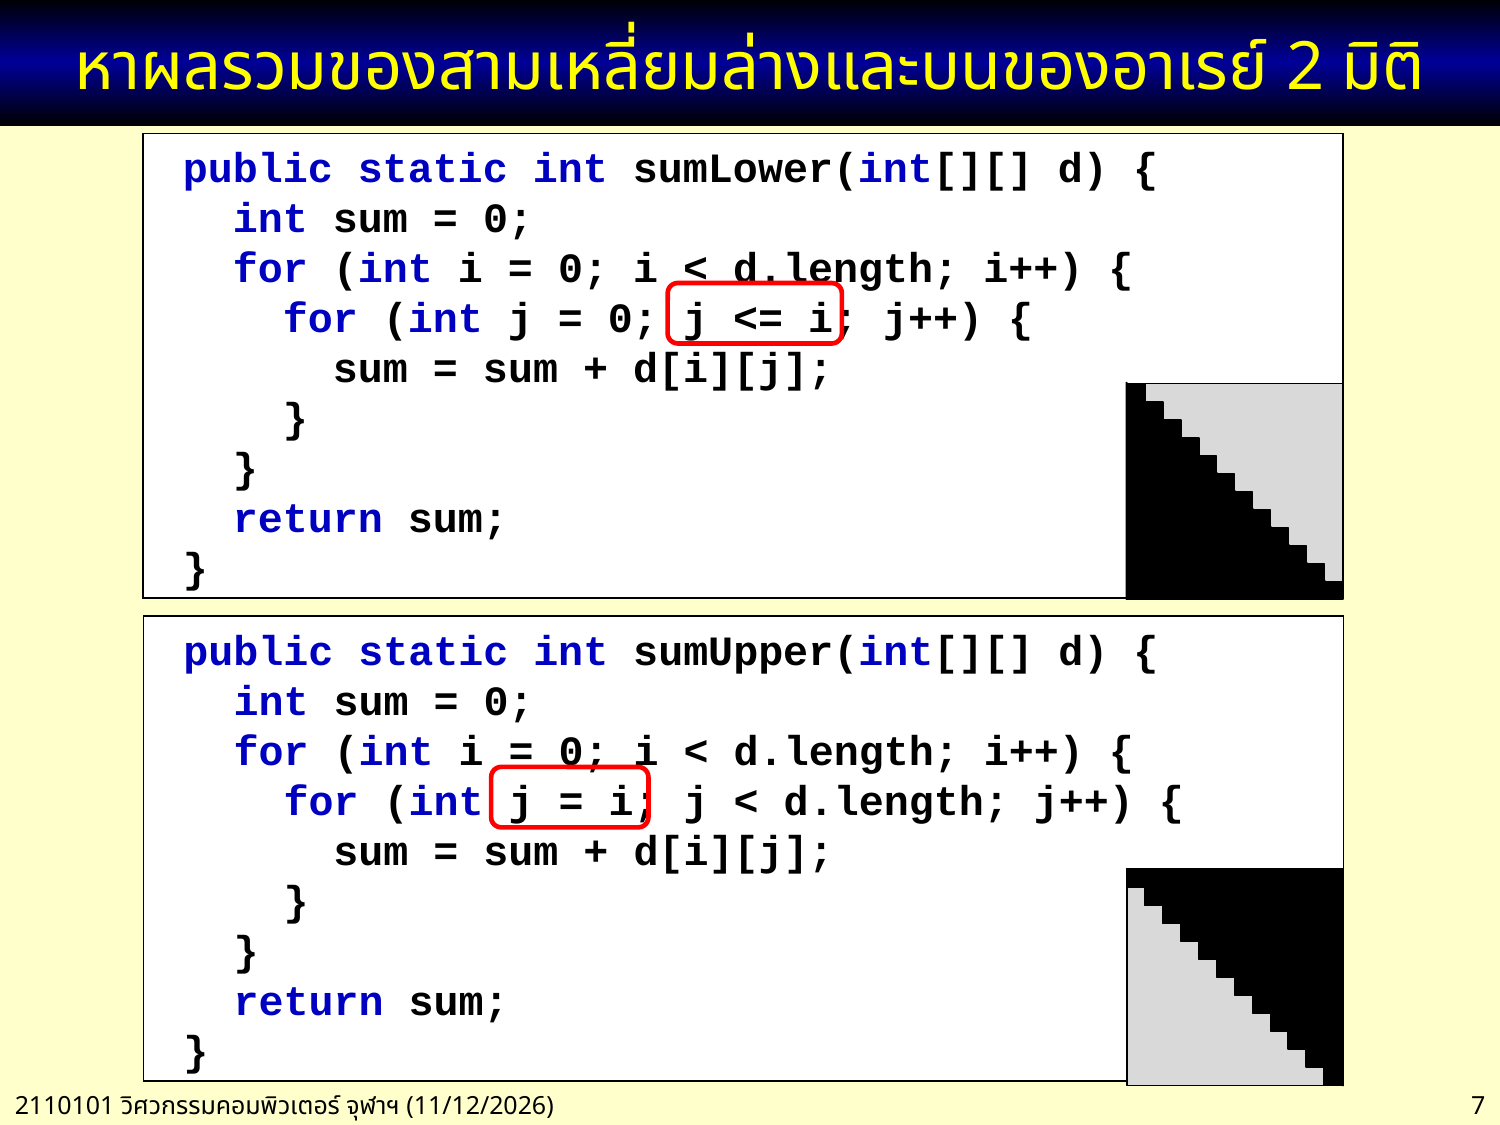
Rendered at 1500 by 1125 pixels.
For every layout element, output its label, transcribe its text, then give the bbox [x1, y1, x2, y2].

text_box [1126, 382, 1344, 600]
text_box public static int sumLower(int[][] d) { int sum = 0; for (int i = 0; i < d.length; i++) { for (int j = 0; j <= i; j++) { sum = sum + d[i][j]; } } return sum; } [143, 133, 1344, 599]
text_box public static int sumUpper(int[][] d) { int sum = 0; for (int i = 0; i < d.length; i++) { for (int j = i; j < d.length; j++) { sum = sum + d[i][j]; } } return sum; } [143, 616, 1344, 1082]
title หาผลรวมของสามเหลี่ยมล่างและบนของอาเรย์ 2 มิติ [0, 0, 1500, 126]
text_box [667, 282, 842, 344]
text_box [1126, 868, 1344, 1086]
text_box [491, 766, 649, 828]
